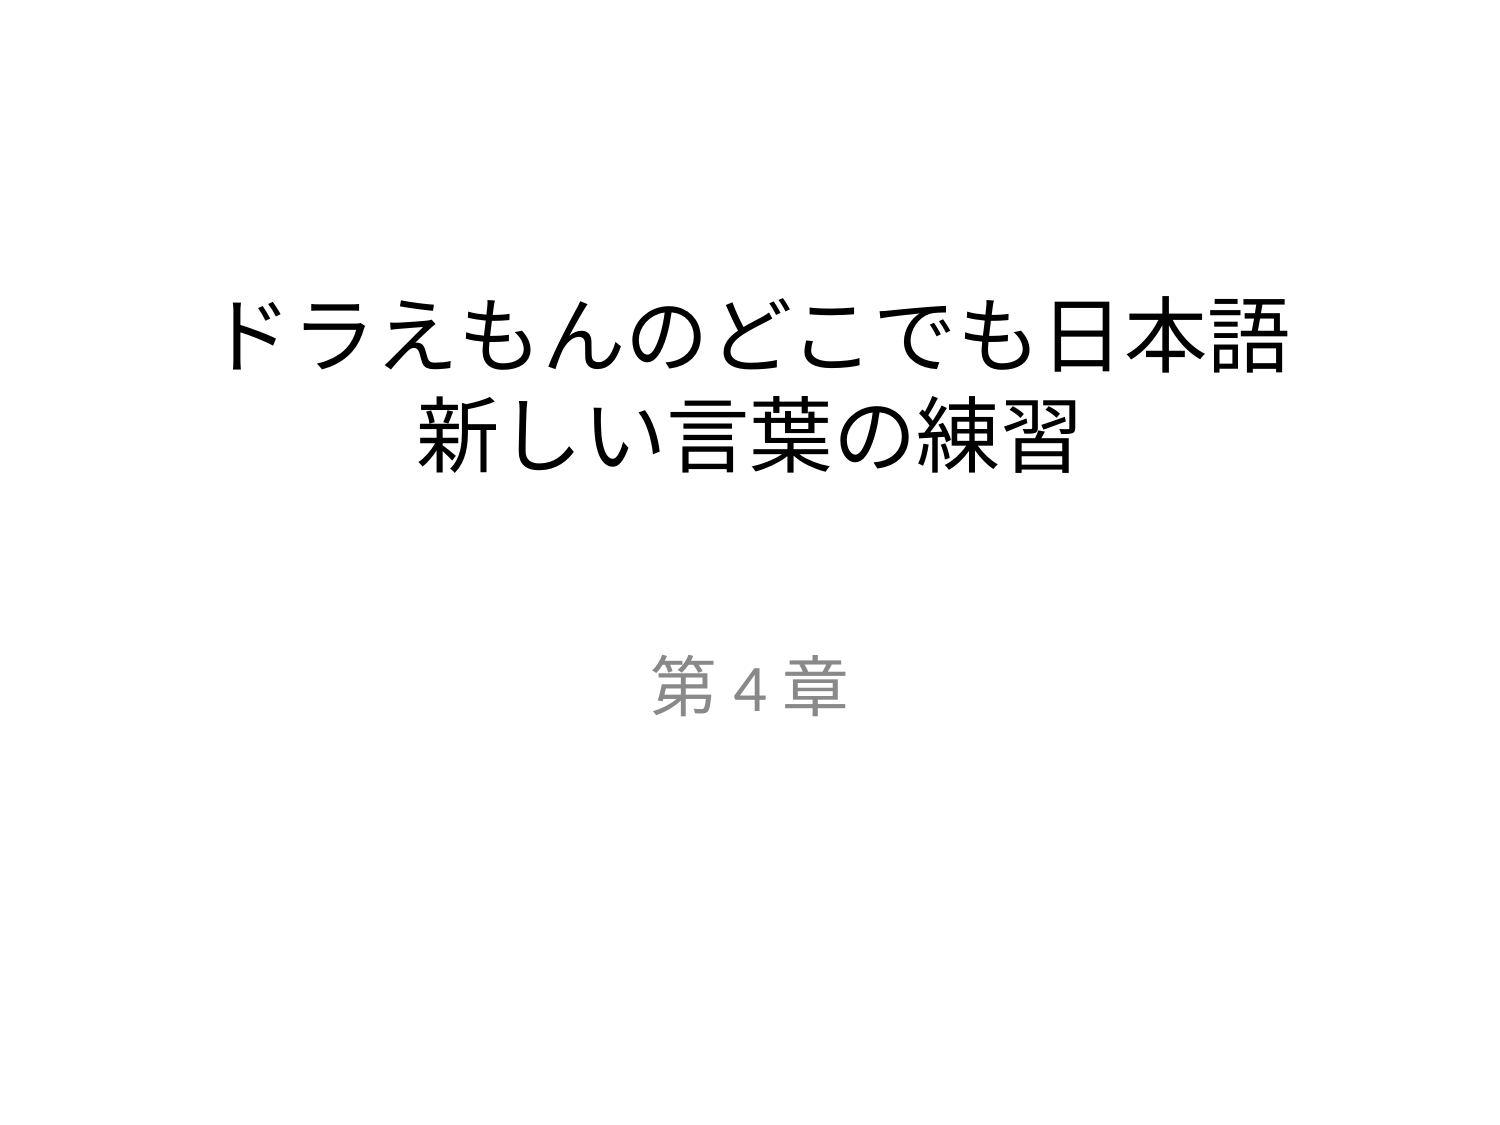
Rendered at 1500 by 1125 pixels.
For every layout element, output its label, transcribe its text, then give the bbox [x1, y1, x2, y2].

title ドラえもんのどこでも日本語 新しい言葉の練習 [112, 274, 1388, 591]
subtitle 第4章 [224, 637, 1276, 926]
